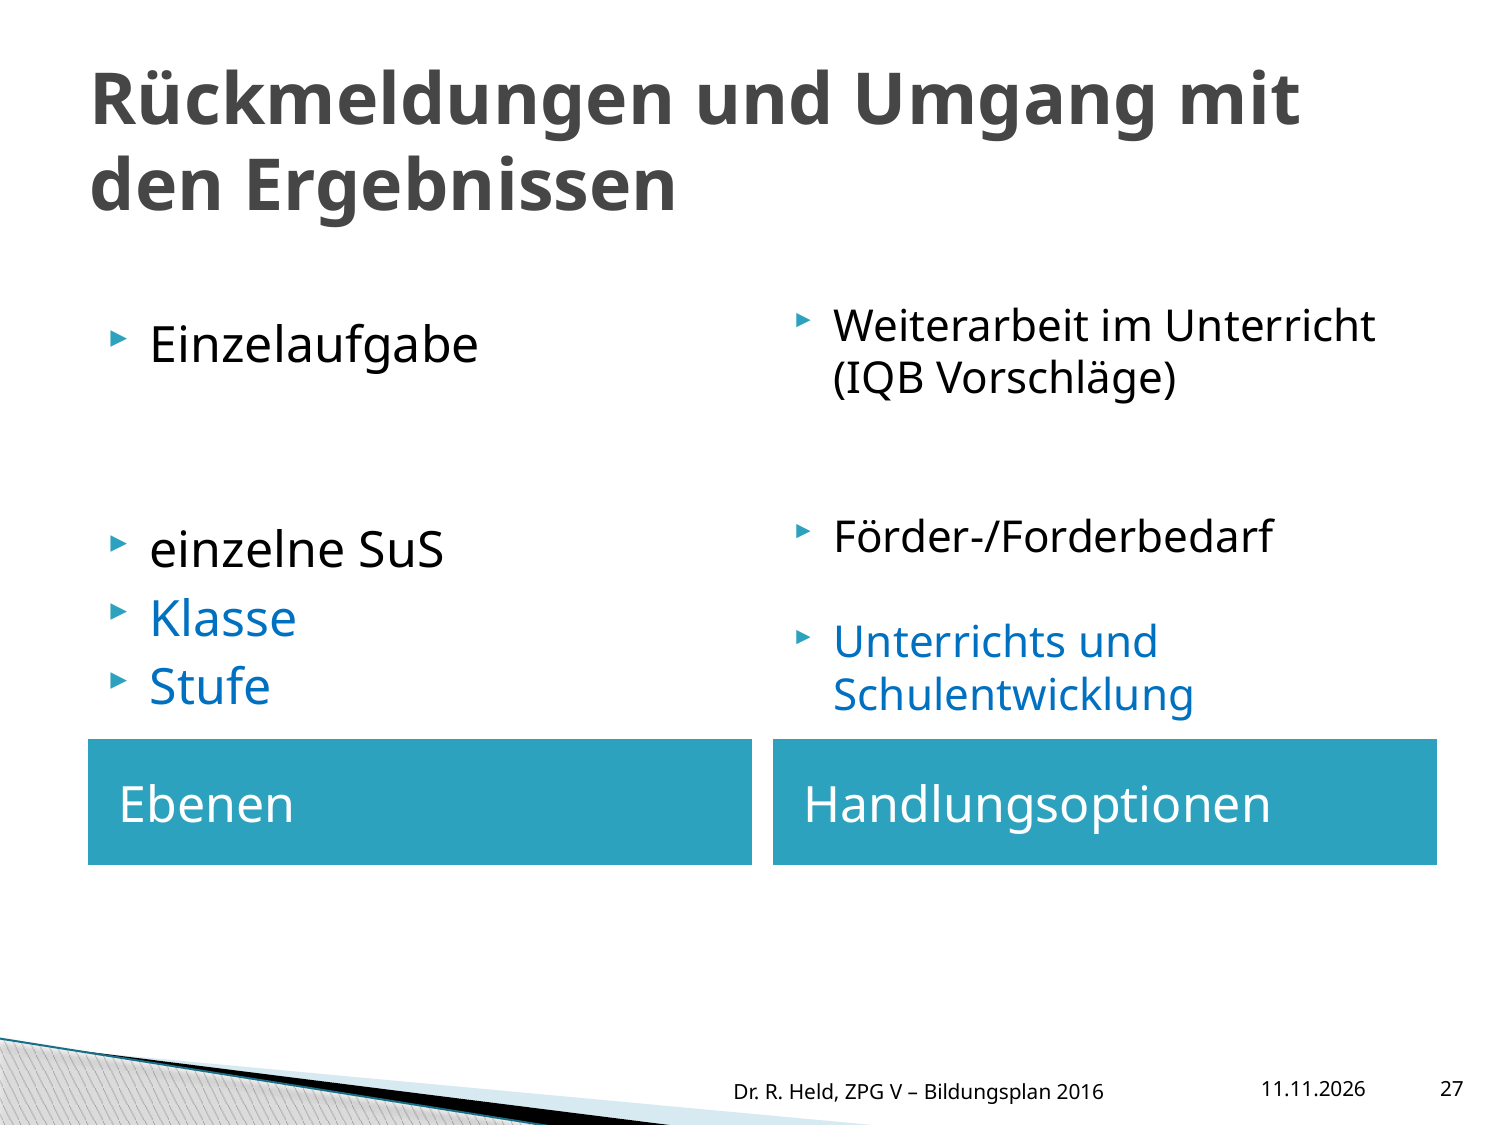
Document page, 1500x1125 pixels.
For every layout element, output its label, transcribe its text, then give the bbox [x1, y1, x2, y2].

list Handlungsoptionen [773, 739, 1437, 865]
list Ebenen [88, 739, 752, 865]
slide_number 27 [1400, 1051, 1479, 1112]
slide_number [1246, 1051, 1400, 1112]
footer Dr. R. Held, ZPG V – Bildungsplan 2016 [718, 1051, 1223, 1112]
title Rückmeldungen und Umgang mit den Ergebnissen [75, 44, 1425, 233]
list Einzelaufgabe einzelne SuS Klasse Stufe [75, 236, 738, 787]
list Weiterarbeit im Unterricht (IQB Vorschläge) Förder-/Forderbedarf Unterrichts und Schulentwicklung [761, 236, 1425, 728]
